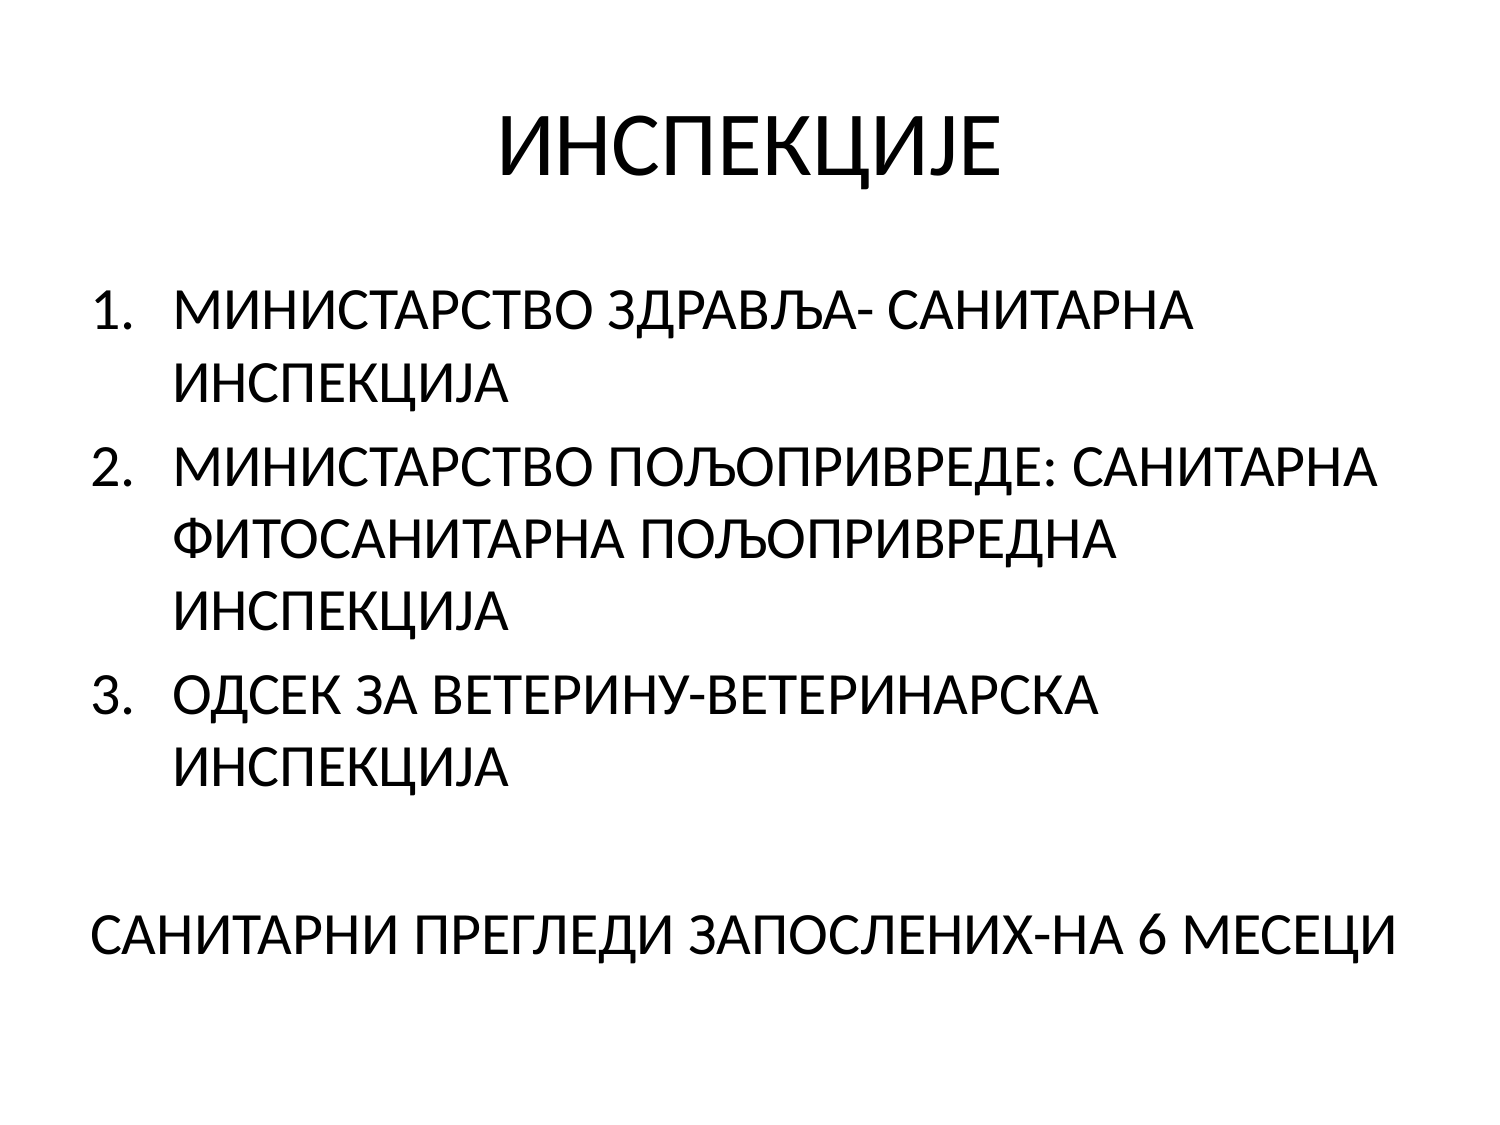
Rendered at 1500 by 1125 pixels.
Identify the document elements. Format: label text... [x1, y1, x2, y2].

title ИНСПЕКЦИЈЕ [75, 45, 1425, 233]
list МИНИСТАРСТВО ЗДРАВЉА- САНИТАРНА ИНСПЕКЦИЈА МИНИСТАРСТВО ПОЉОПРИВРЕДЕ: САНИТАРНА ФИТОСАНИТАРНА ПОЉОПРИВРЕДНА ИНСПЕКЦИЈА ОДСЕК ЗА ВЕТЕРИНУ-ВЕТЕРИНАРСКА ИНСПЕКЦИЈА САНИТАРНИ ПРЕГЛЕДИ ЗАПОСЛЕНИХ-НА 6 МЕСЕЦИ [75, 262, 1425, 1005]
